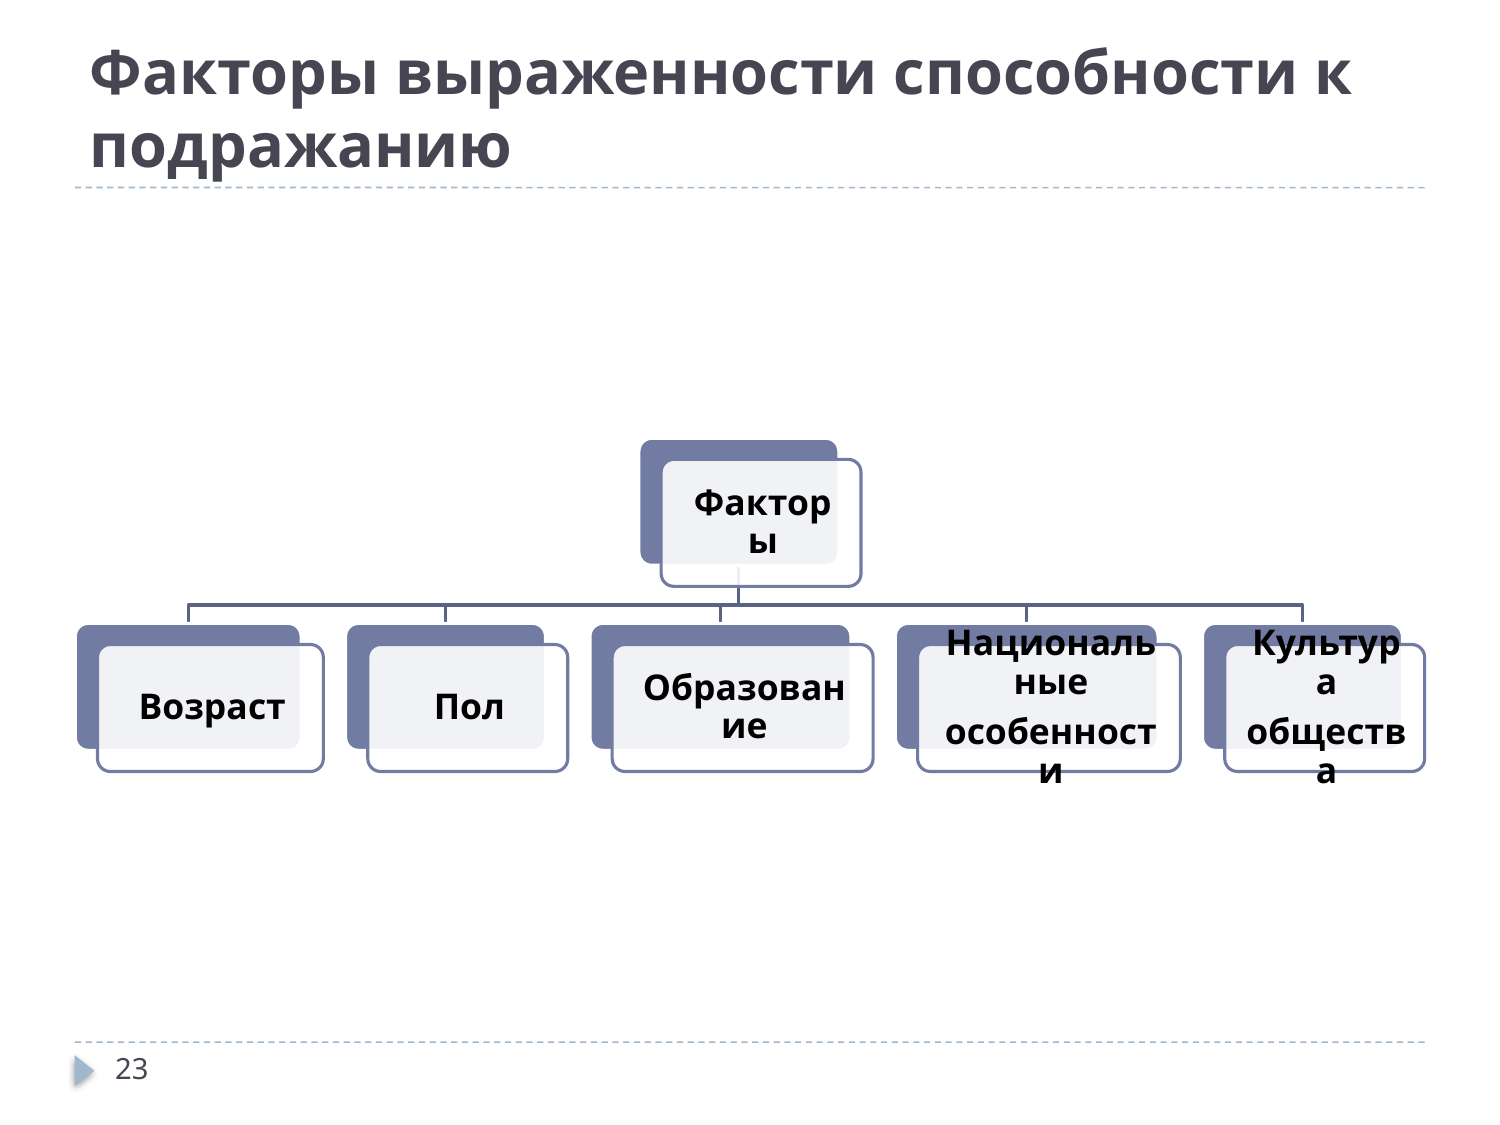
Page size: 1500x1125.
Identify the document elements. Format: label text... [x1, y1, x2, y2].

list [74, 199, 1426, 1011]
title Факторы выраженности способности к подражанию [75, 24, 1425, 188]
slide_number 23 [100, 1042, 426, 1103]
